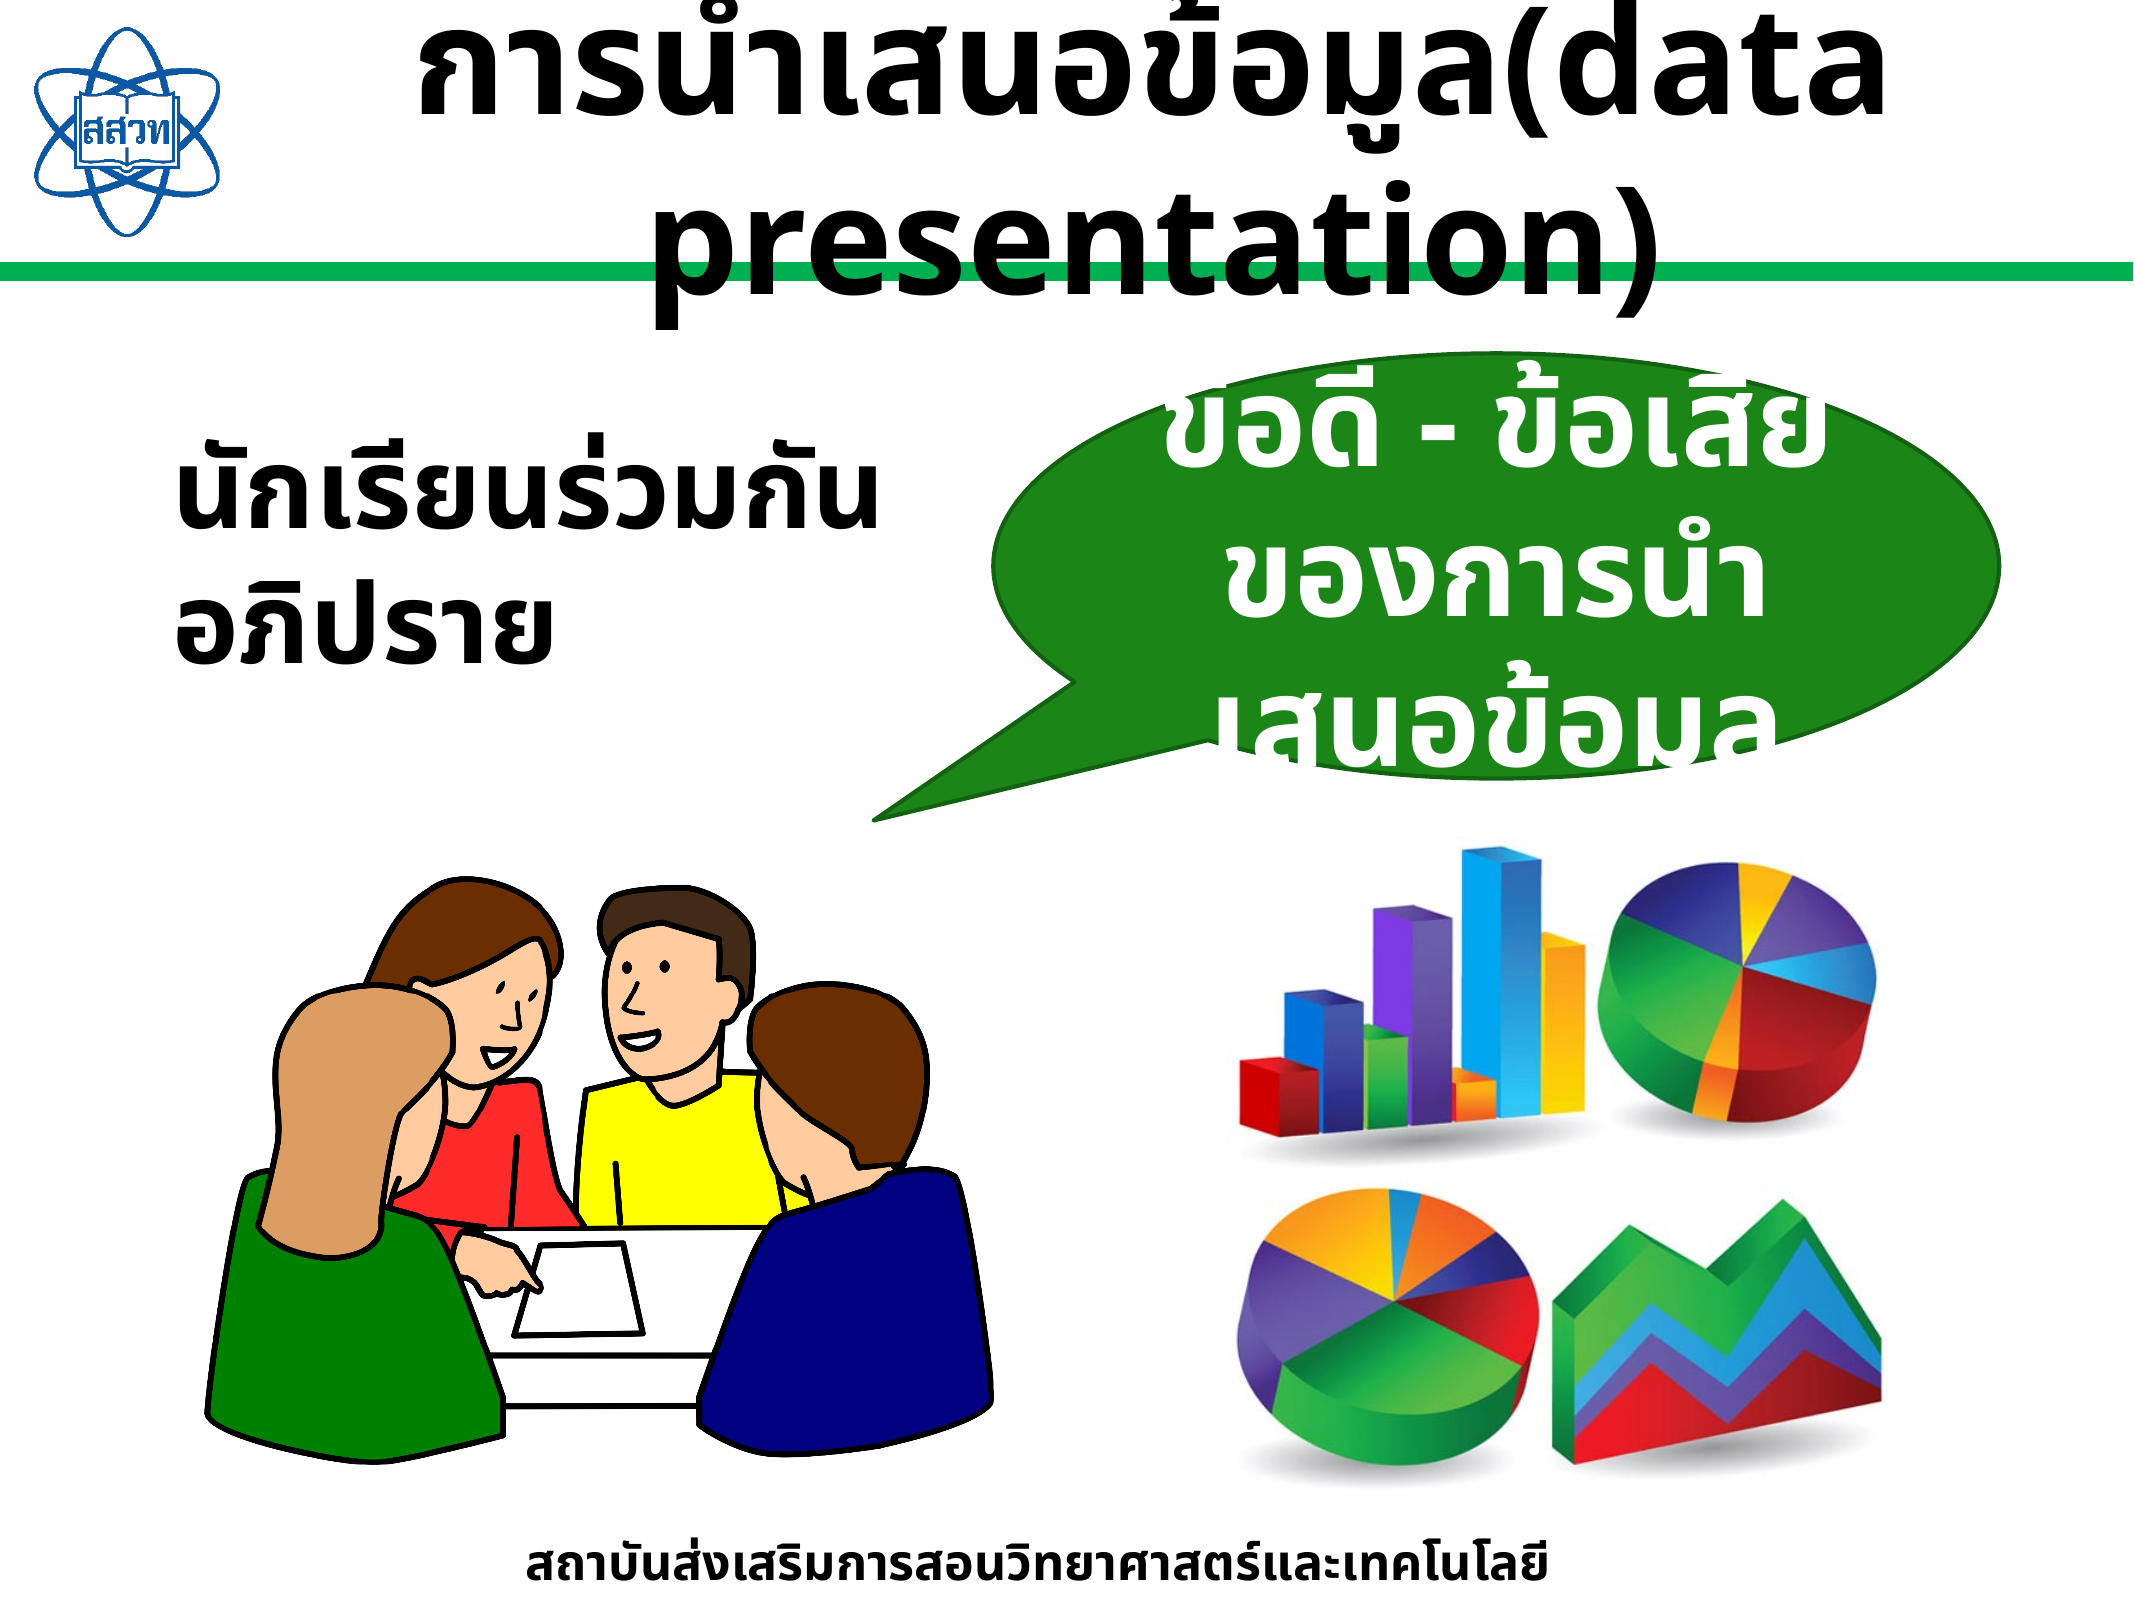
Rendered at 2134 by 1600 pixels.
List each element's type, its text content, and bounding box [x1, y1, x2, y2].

text_box นักเรียนร่วมกันอภิปราย [157, 408, 994, 694]
picture [203, 875, 994, 1465]
text_box สถาบันส่งเสริมการสอนวิทยาศาสตร์และเทคโนโลยี [74, 1522, 2002, 1589]
text_box การนำเสนอข้อมูล(data presentation) [305, 274, 2002, 333]
picture [1227, 836, 1887, 1496]
text_box ข้อดี - ข้อเสียของการนำเสนอข้อมูล [871, 351, 2002, 823]
text_box การนำเสนอข้อมูล(data presentation) [305, 0, 2002, 269]
picture [33, 27, 220, 237]
